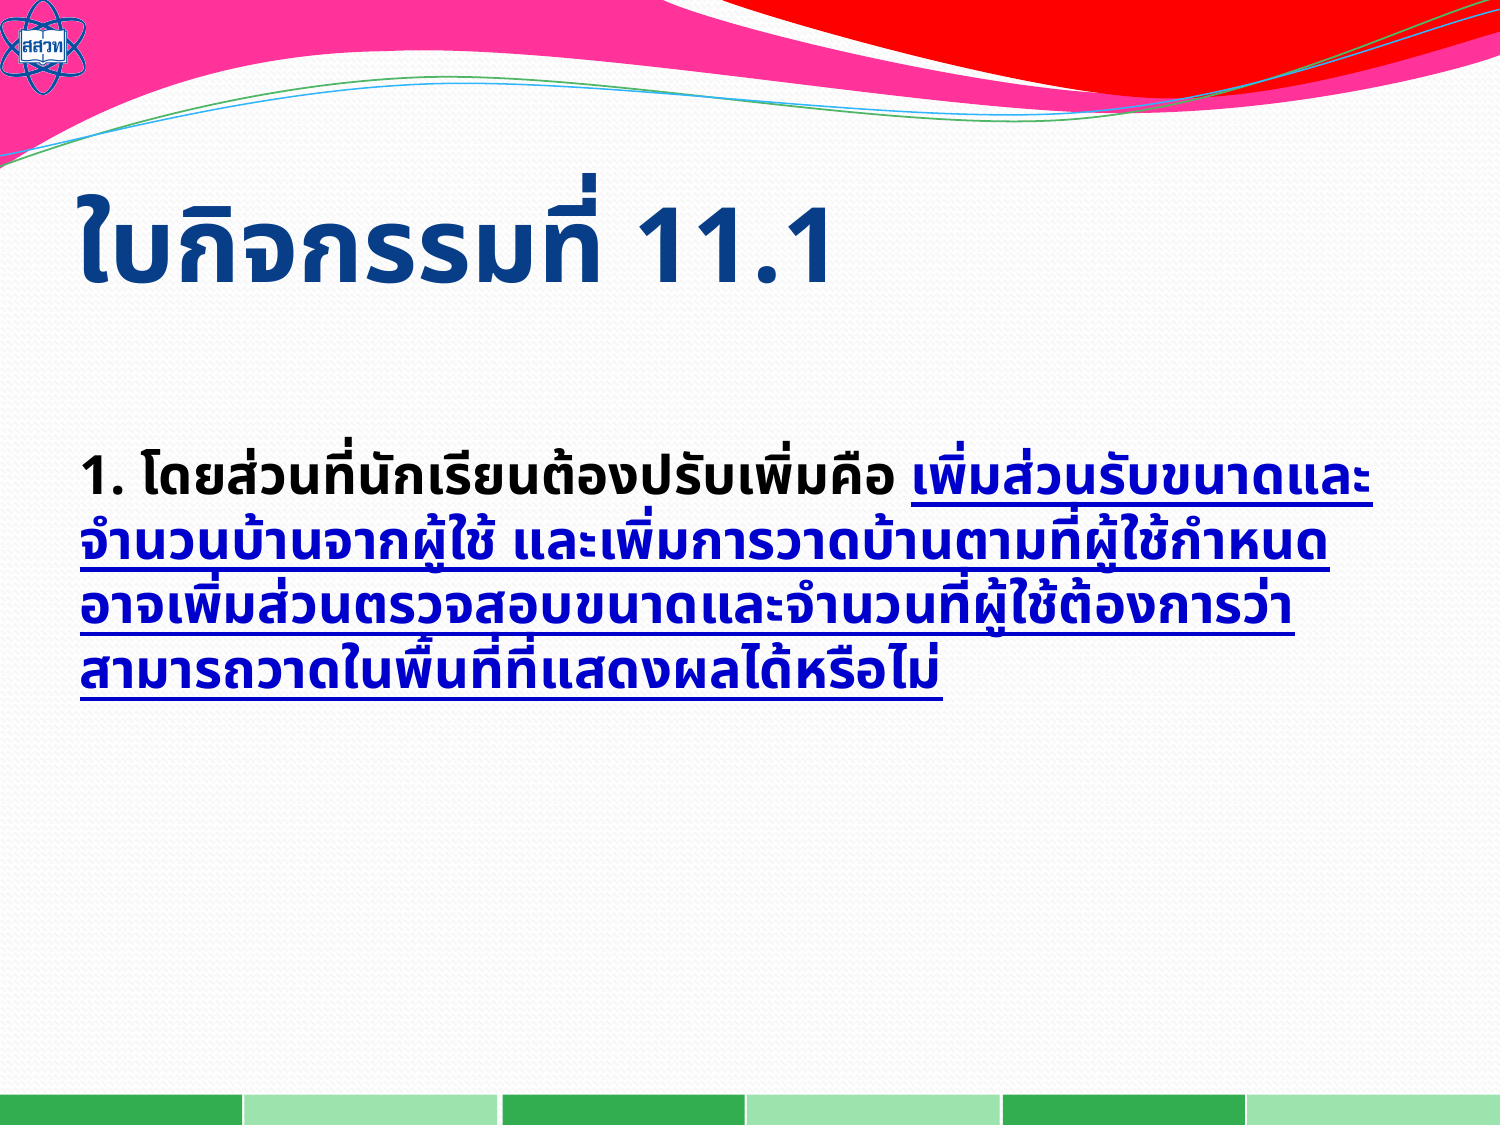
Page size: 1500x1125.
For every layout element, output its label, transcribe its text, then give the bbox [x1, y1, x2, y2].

picture [0, 0, 86, 95]
title ใบกิจกรรมที่ 11.1 [75, 115, 1425, 303]
list 1. โดยส่วนที่นักเรียนต้องปรับเพิ่มคือ เพิ่มส่วนรับขนาดและจำนวนบ้านจากผู้ใช้ และเพิ่มการวาดบ้านตามที่ผู้ใช้กำหนด อาจเพิ่มส่วนตรวจสอบขนาดและจำนวนที่ผู้ใช้ต้องการว่าสามารถวาดในพื้นที่ที่แสดงผลได้หรือไม่ [64, 432, 1415, 725]
